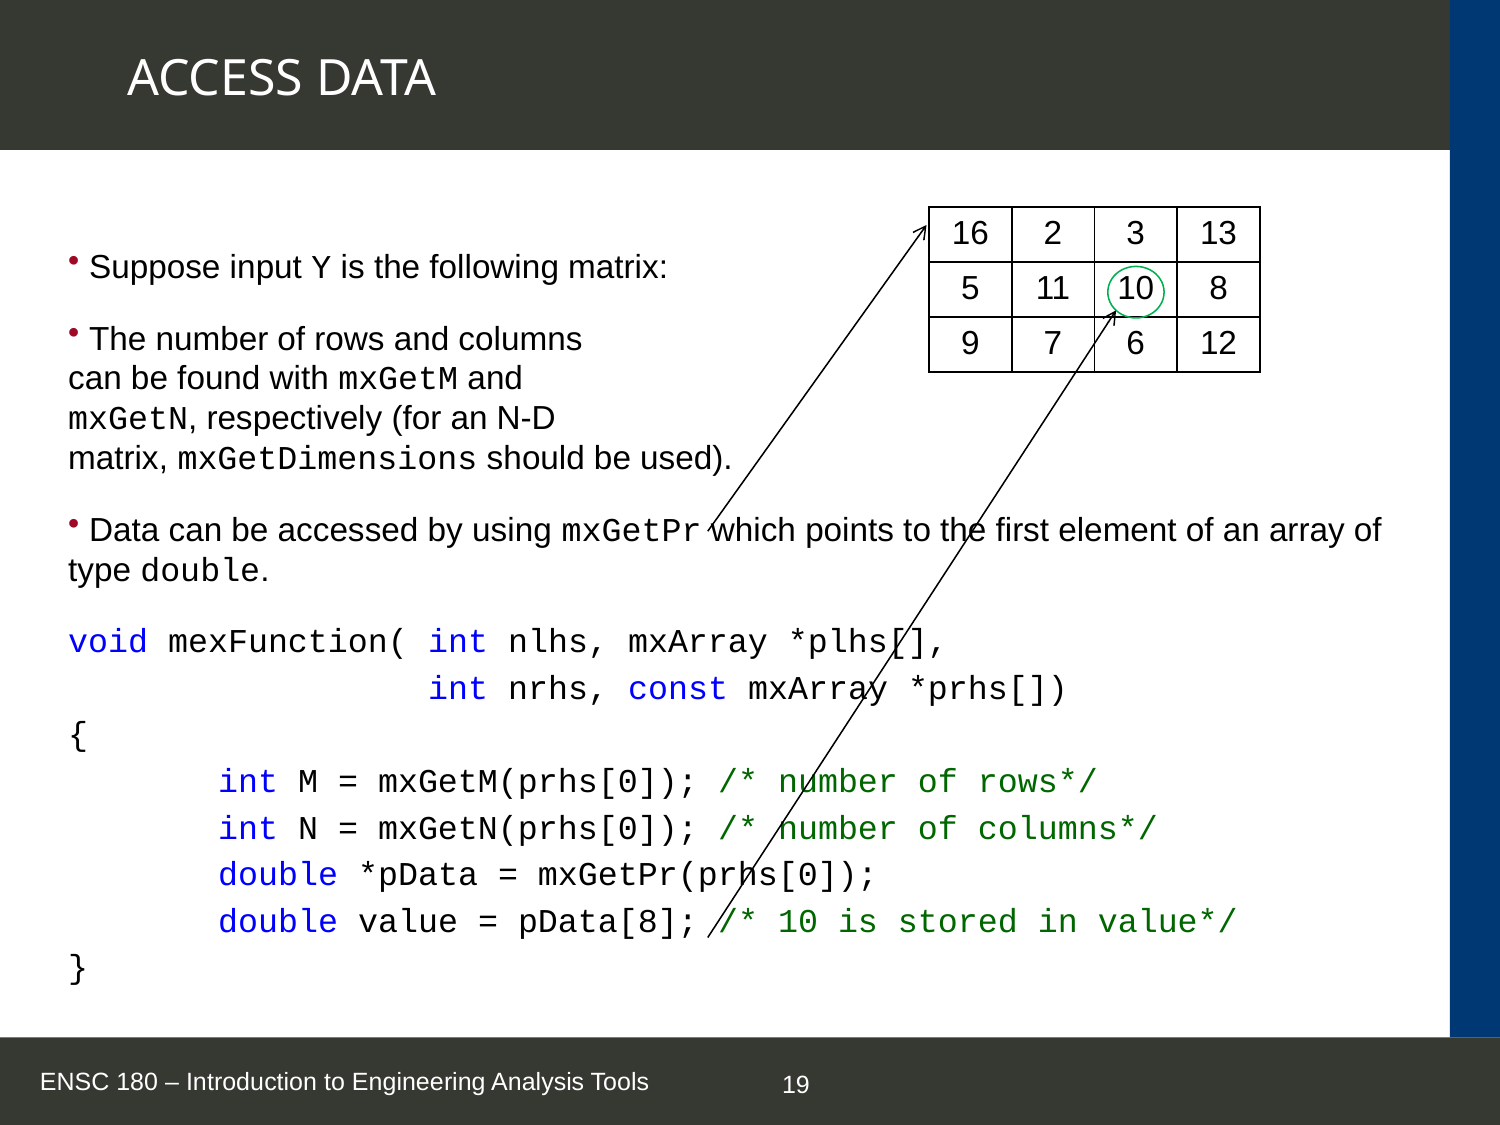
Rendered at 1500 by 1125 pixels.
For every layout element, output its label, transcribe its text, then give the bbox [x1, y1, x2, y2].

table_cell 10 [1095, 263, 1176, 316]
table_header 2 [1013, 208, 1094, 261]
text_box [707, 310, 1117, 938]
footer ENSC 180 – Introduction to Engineering Analysis Tools [24, 1057, 740, 1113]
title ACCESS DATA [112, 37, 1450, 138]
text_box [707, 224, 927, 309]
table_cell 5 [930, 263, 1011, 308]
table_header 13 [1178, 208, 1259, 261]
table_cell 11 [1013, 263, 1094, 308]
text_box [1107, 266, 1165, 318]
table_cell 6 [1121, 318, 1176, 371]
table_header 16 [930, 208, 1011, 261]
table_header 3 [1095, 208, 1176, 261]
list Suppose input Y is the following matrix: The number of rows and columns can be found with mxGetM and mxGetN, respectively (for an N-D matrix, mxGetDimensions should be used). Data can be accessed by using mxGetPr which points to the first element of an array of type double. void mexFunction( int nlhs, mxArray *plhs[], int nrhs, const mxArray *prhs[]) { int M = mxGetM(prhs[0]); /* number of rows*/ int N = mxGetN(prhs[0]); /* number of columns*/ double *pData = mxGetPr(prhs[0]); double value = pData[8]; /* 10 is stored in value*/ } [53, 237, 1446, 1029]
table_cell 8 [1178, 263, 1259, 316]
table_cell 12 [1178, 318, 1259, 371]
